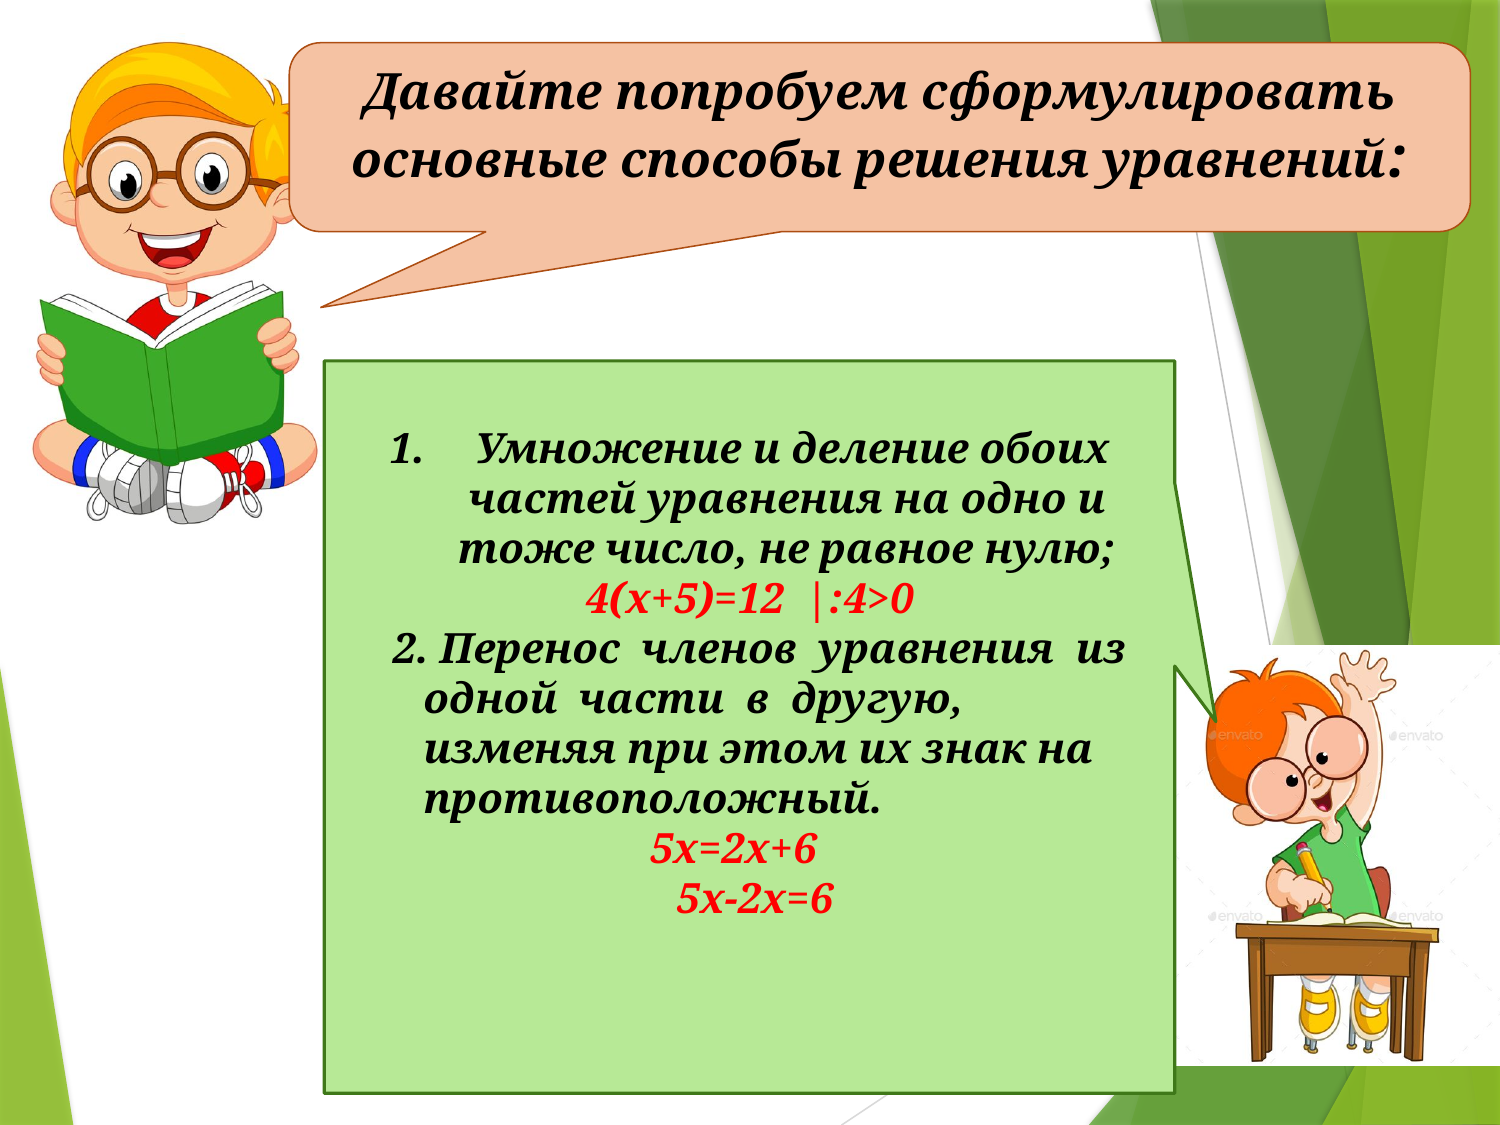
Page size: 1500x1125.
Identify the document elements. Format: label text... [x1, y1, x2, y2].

picture [17, 32, 325, 526]
text_box Давайте попробуем сформулировать основные способы решения уравнений: [330, 42, 1471, 306]
text_box Умножение и деление обоих частей уравнения на одно и тоже число, не равное нулю; 4(x+5)=12 |:4>0 2. Перенос членов уравнения из одной части в другую, изменяя при этом их знак на противоположный. 5x=2x+6 5x-2x=6 [322, 359, 1204, 1095]
picture [1145, 644, 1500, 1067]
